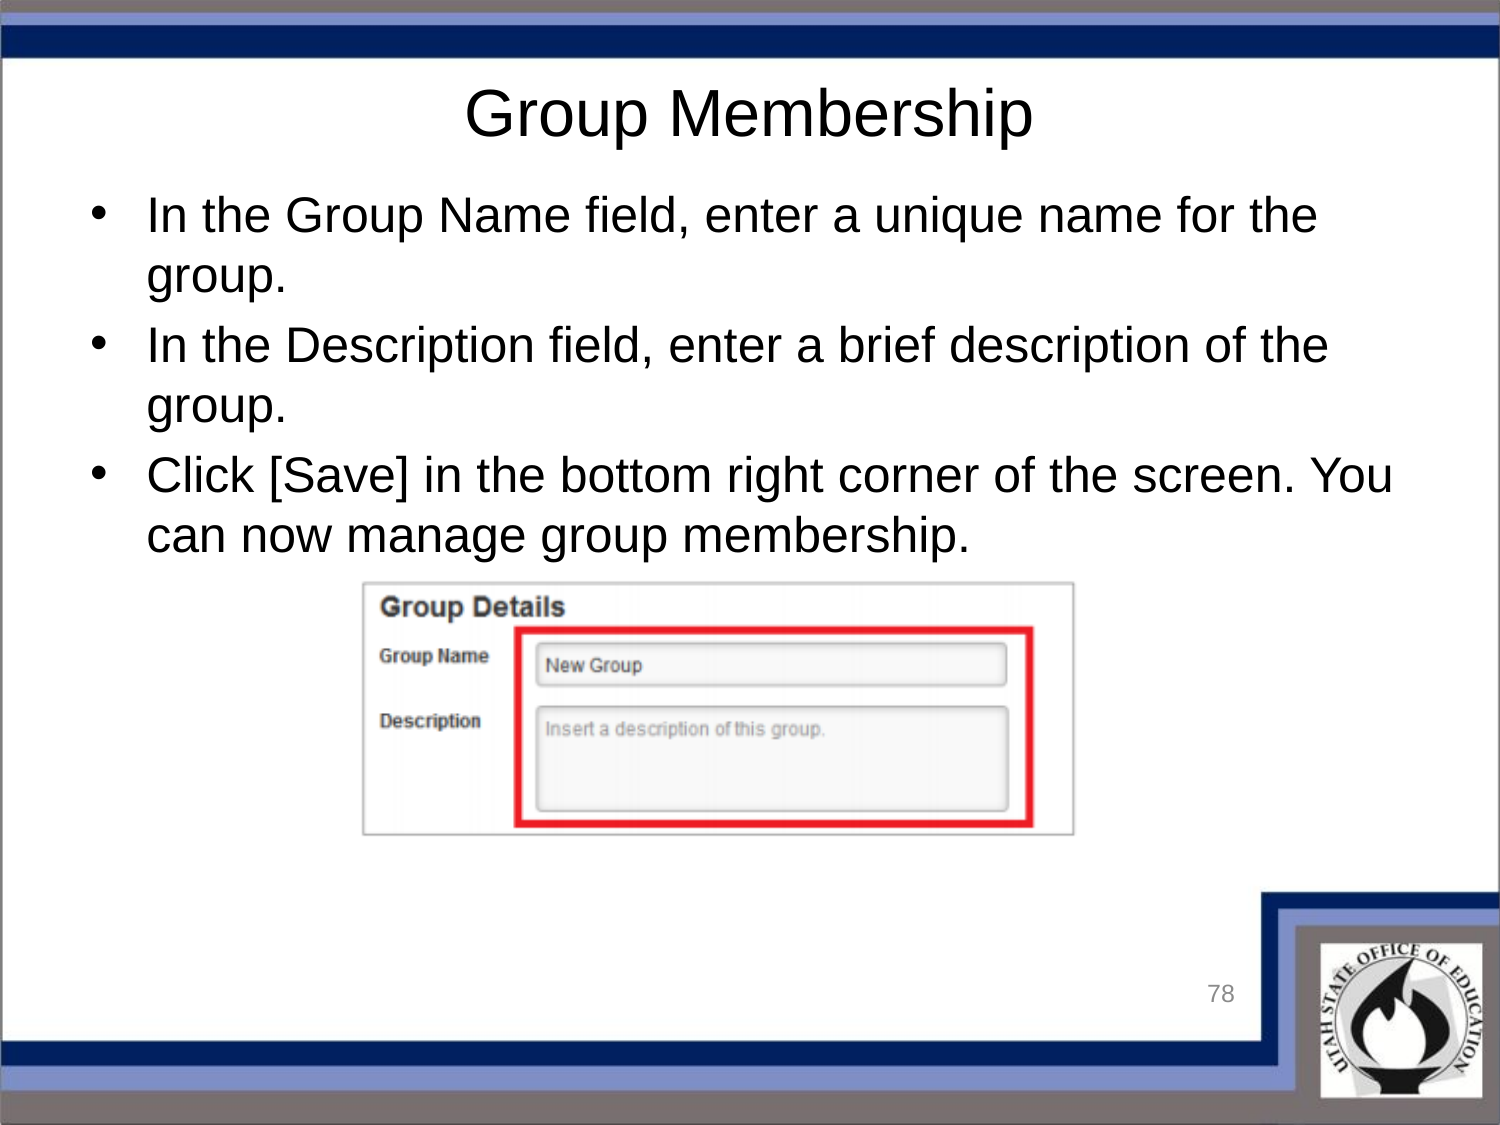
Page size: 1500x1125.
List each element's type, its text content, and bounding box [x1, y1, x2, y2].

title Group Membership [75, 45, 1425, 174]
picture [0, 0, 1500, 1125]
slide_number 78 [900, 962, 1250, 1023]
list In the Group Name field, enter a unique name for the group. In the Description field, enter a brief description of the group. Click [Save] in the bottom right corner of the screen. You can now manage group membership. [75, 174, 1425, 800]
